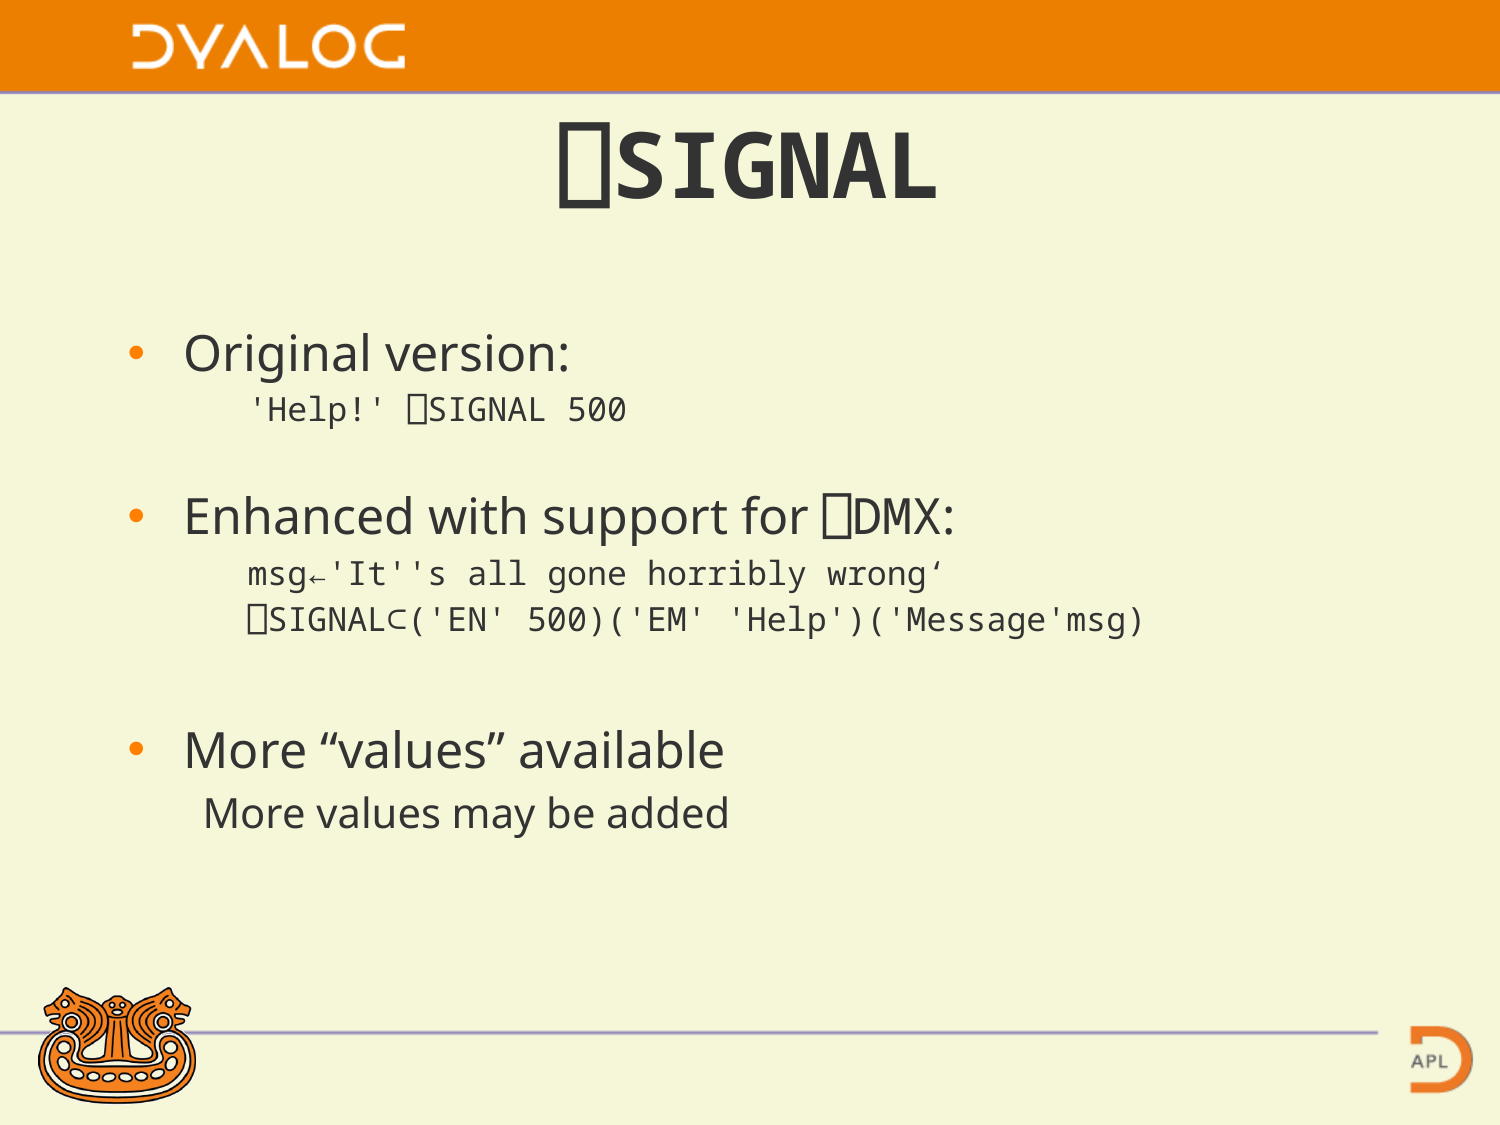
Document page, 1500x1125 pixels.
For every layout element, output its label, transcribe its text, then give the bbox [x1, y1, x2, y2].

text_box Original version: 'Help!' ⎕SIGNAL 500 Enhanced with support for ⎕DMX: msg←'It''s all gone horribly wrong‘ ⎕SIGNAL⊂('EN' 500)('EM' 'Help')('Message'msg) More “values” available More values may be added [112, 314, 1388, 1024]
title ⎕SIGNAL [112, 99, 1388, 288]
picture [0, 0, 1500, 1125]
